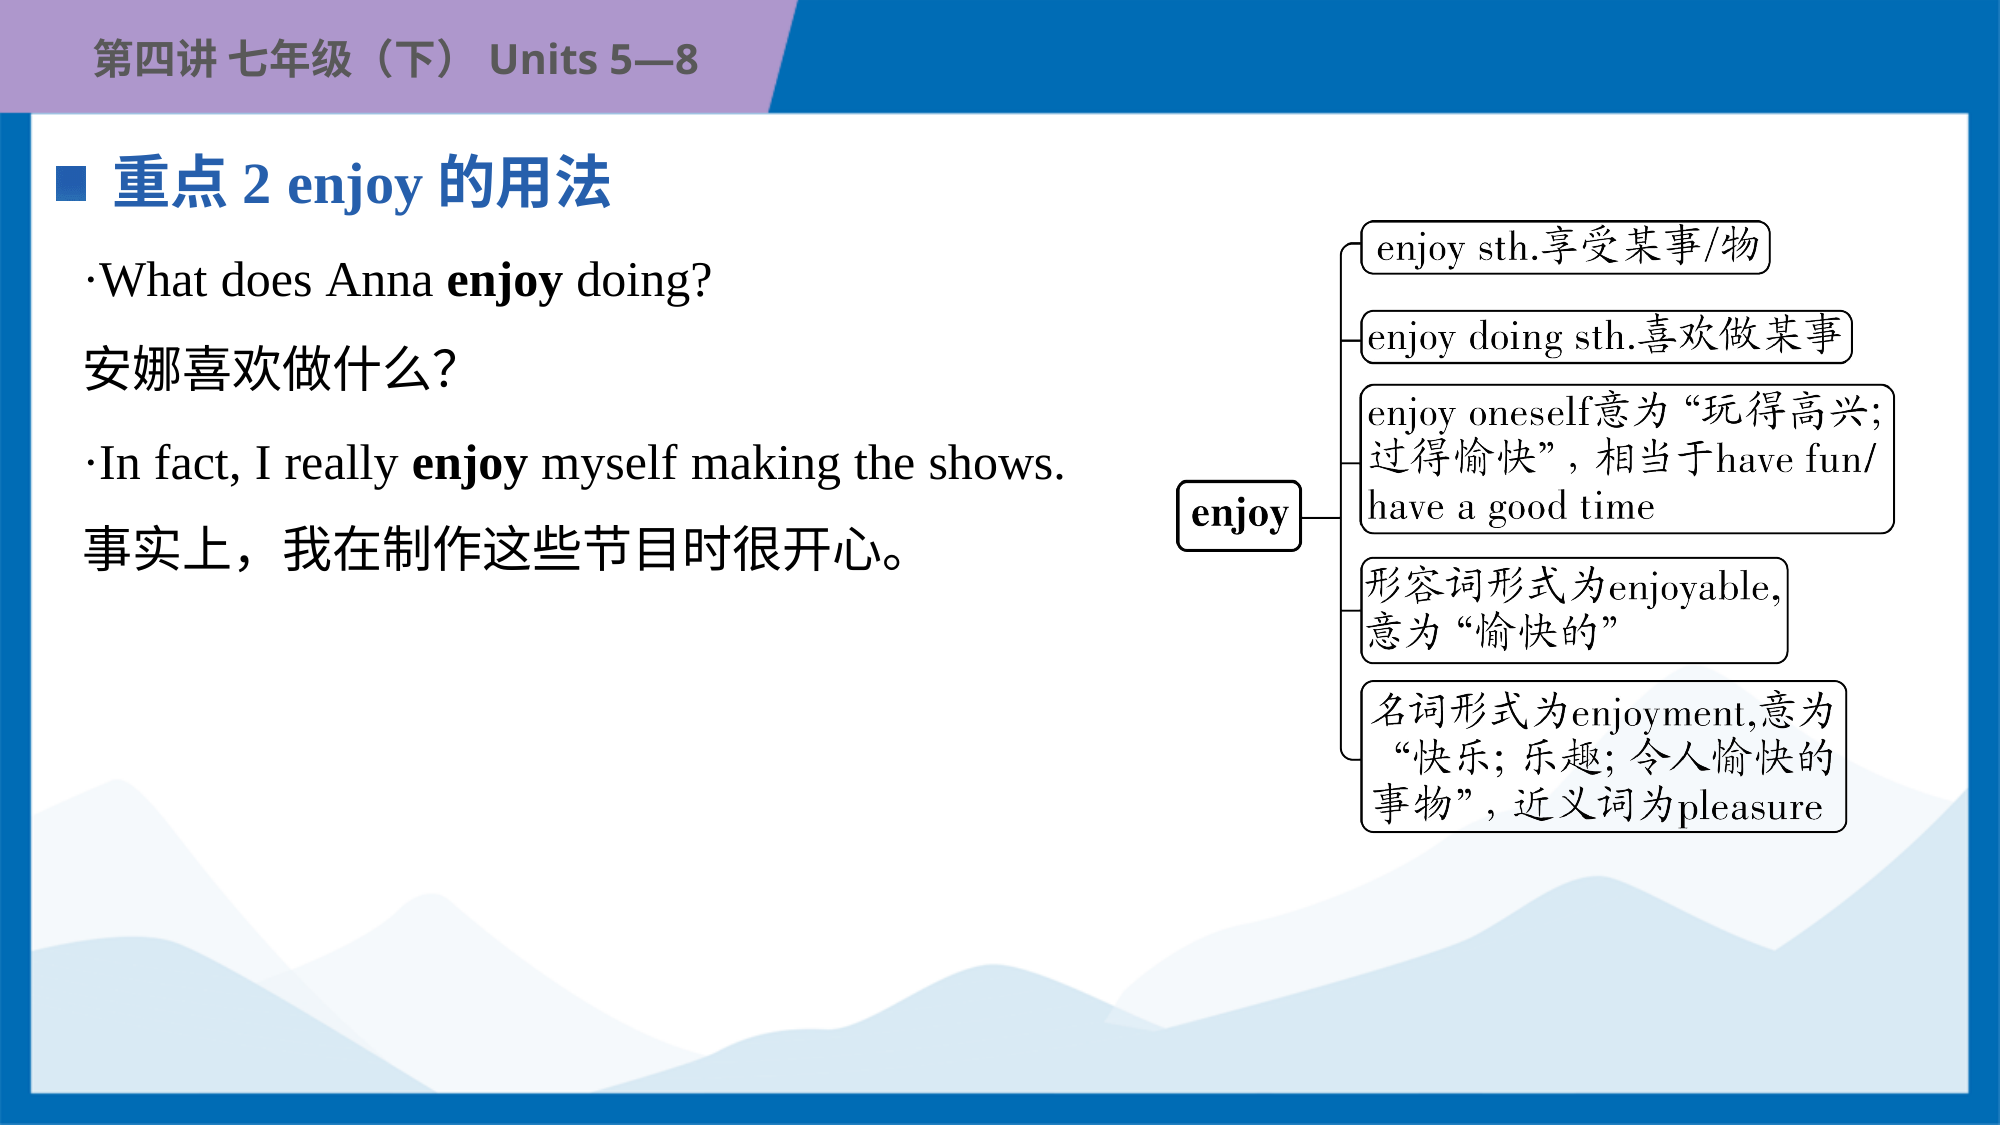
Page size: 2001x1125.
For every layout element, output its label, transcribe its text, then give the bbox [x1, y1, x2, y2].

text_box 重点2 enjoy的用法 [112, 144, 1917, 215]
text_box ·What does Anna enjoy doing? 安娜喜欢做什么？ ·In fact, I really enjoy myself making the shows. 事实上，我在制作这些节目时很开心。 [82, 214, 1160, 568]
picture [0, 0, 2000, 1125]
